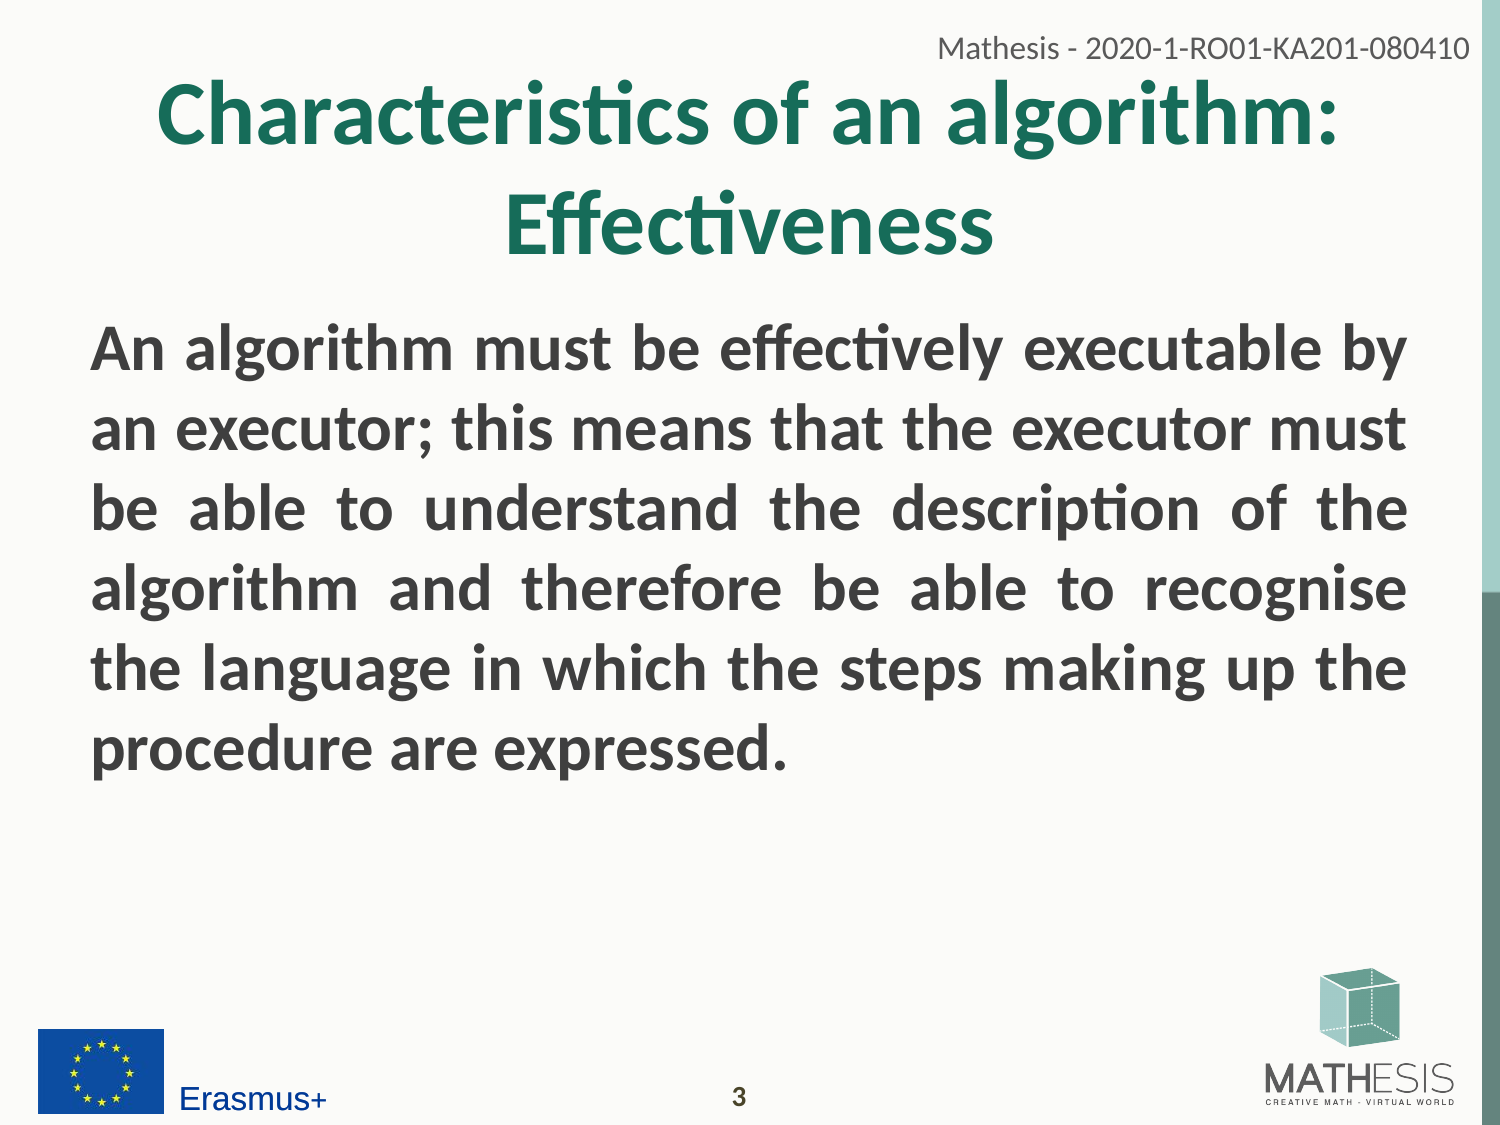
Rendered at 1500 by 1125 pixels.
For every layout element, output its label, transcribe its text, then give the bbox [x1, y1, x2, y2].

list An algorithm must be effectively executable by an executor; this means that the executor must be able to understand the description of the algorithm and therefore be able to recognise the language in which the steps making up the procedure are expressed. [75, 296, 1425, 1005]
picture [38, 1029, 164, 1114]
title Characteristics of an algorithm: Effectiveness [75, 45, 1425, 233]
